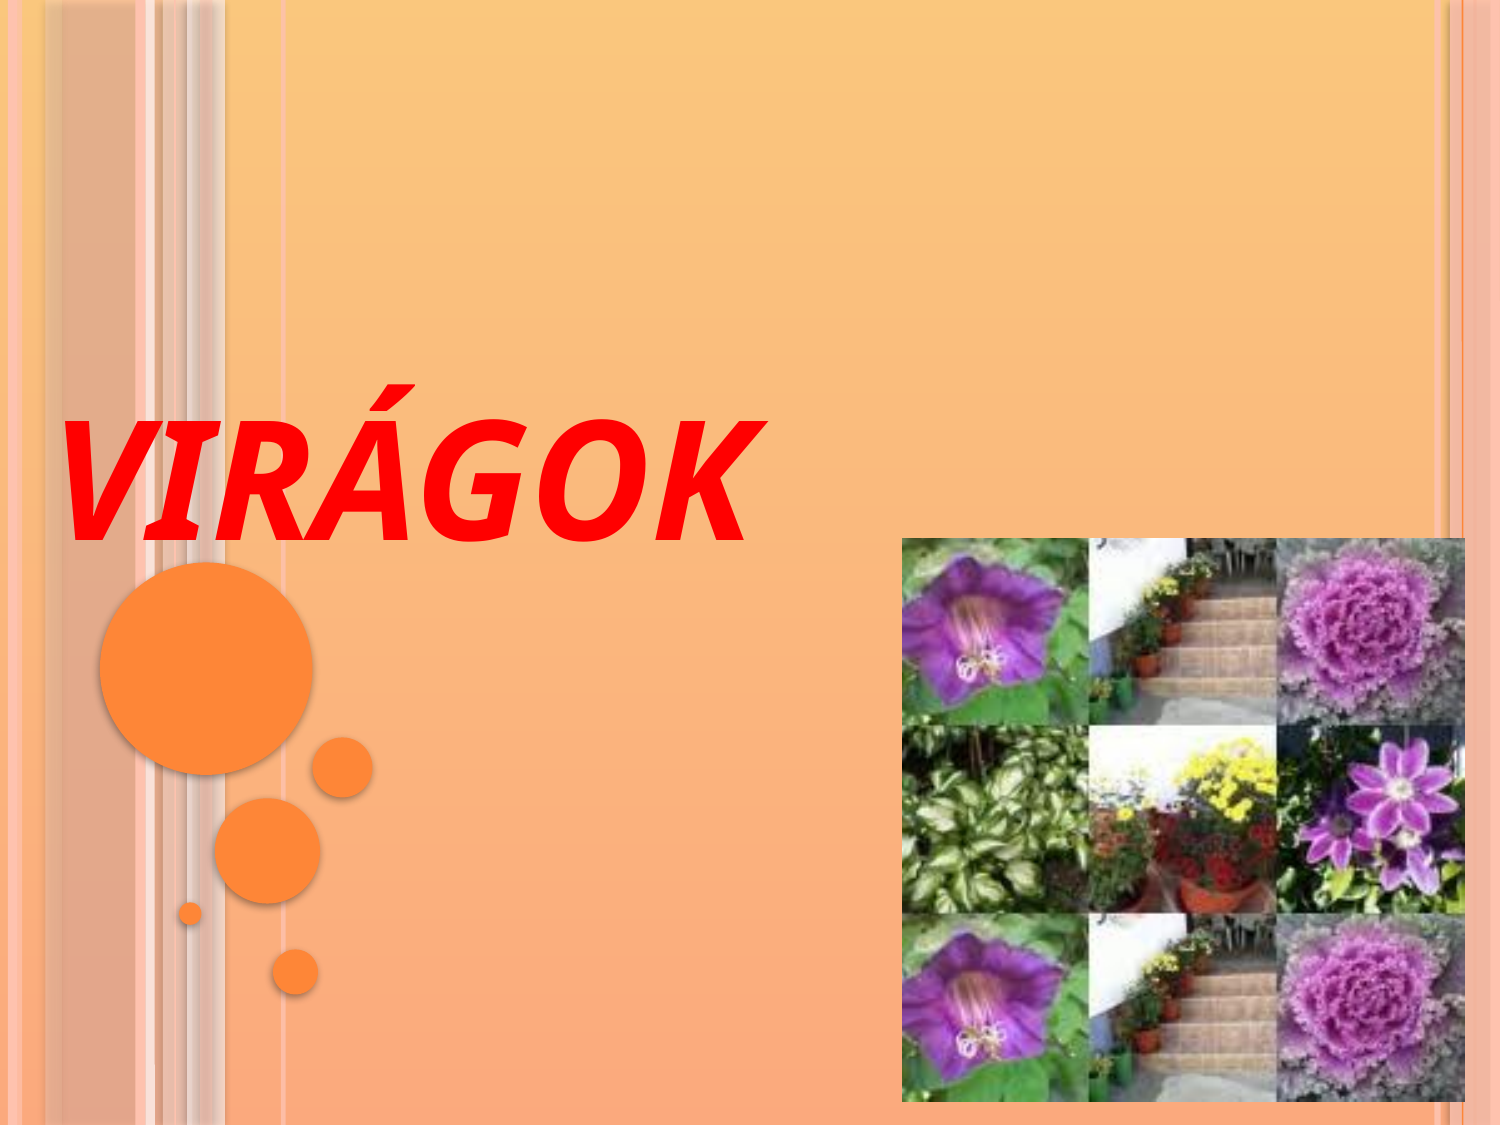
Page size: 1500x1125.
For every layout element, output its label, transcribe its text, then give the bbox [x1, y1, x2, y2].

title Virágok [35, 328, 1311, 581]
picture [901, 538, 1466, 1103]
